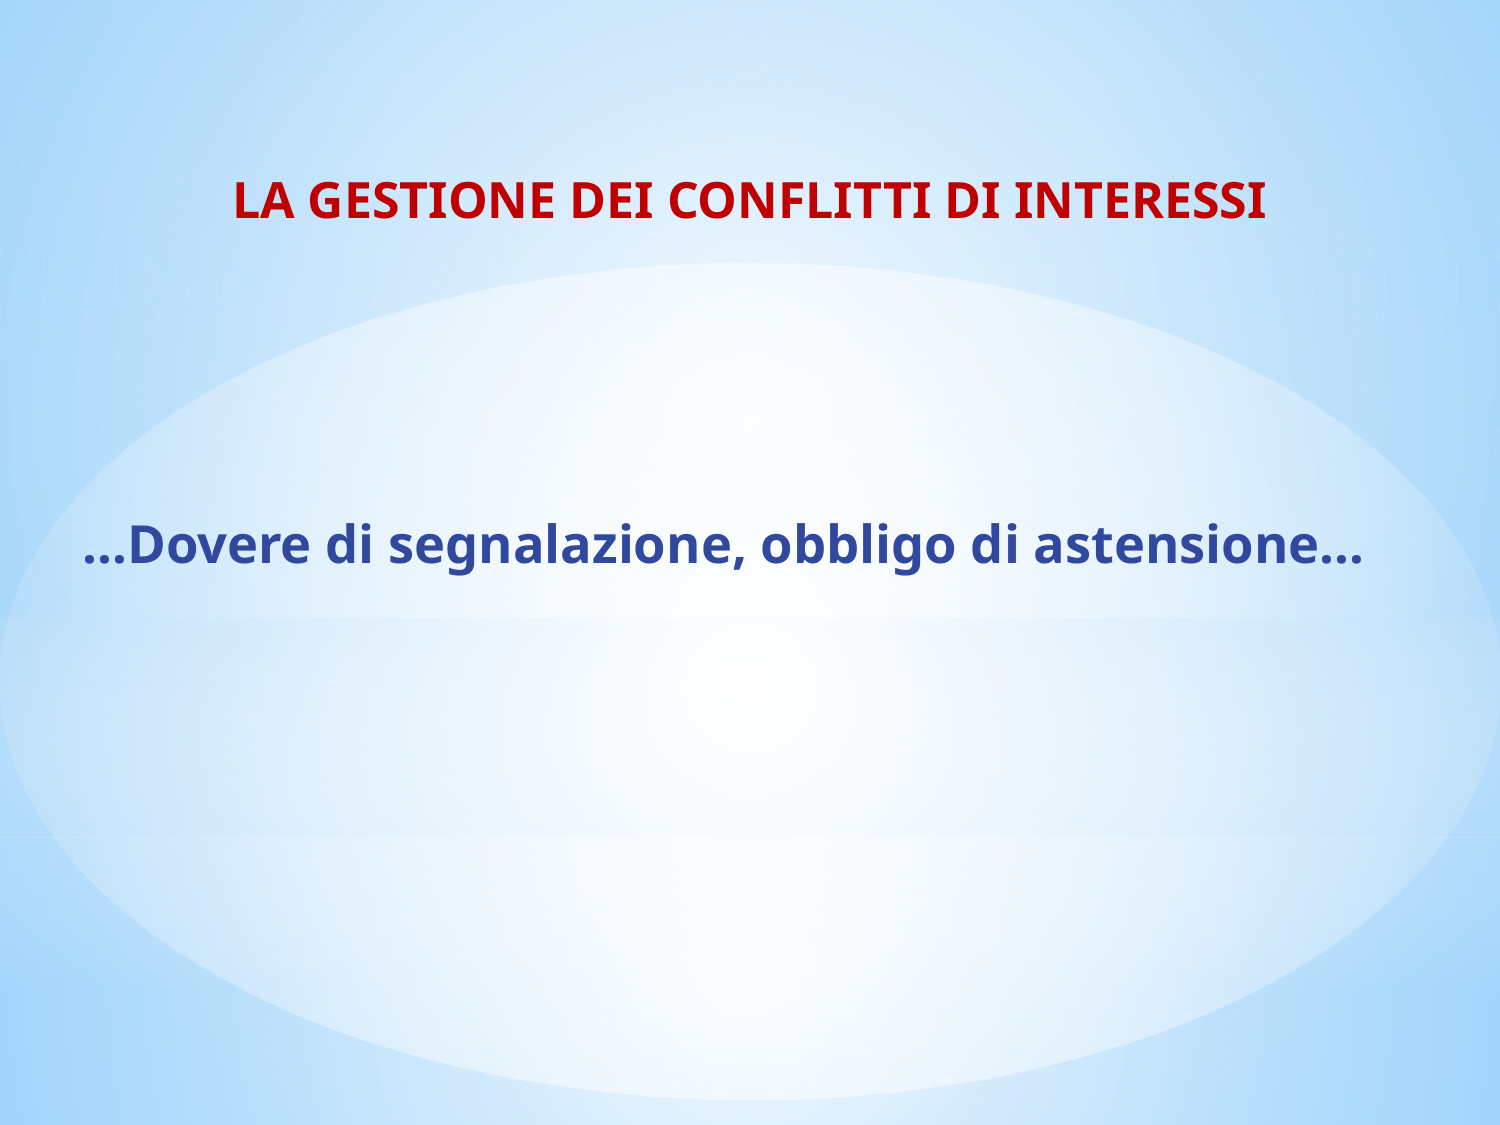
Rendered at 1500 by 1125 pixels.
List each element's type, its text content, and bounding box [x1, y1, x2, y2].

list …Dovere di segnalazione, obbligo di astensione… [41, 503, 1400, 634]
title LA GESTIONE DEI CONFLITTI DI INTERESSI [64, 160, 1436, 349]
